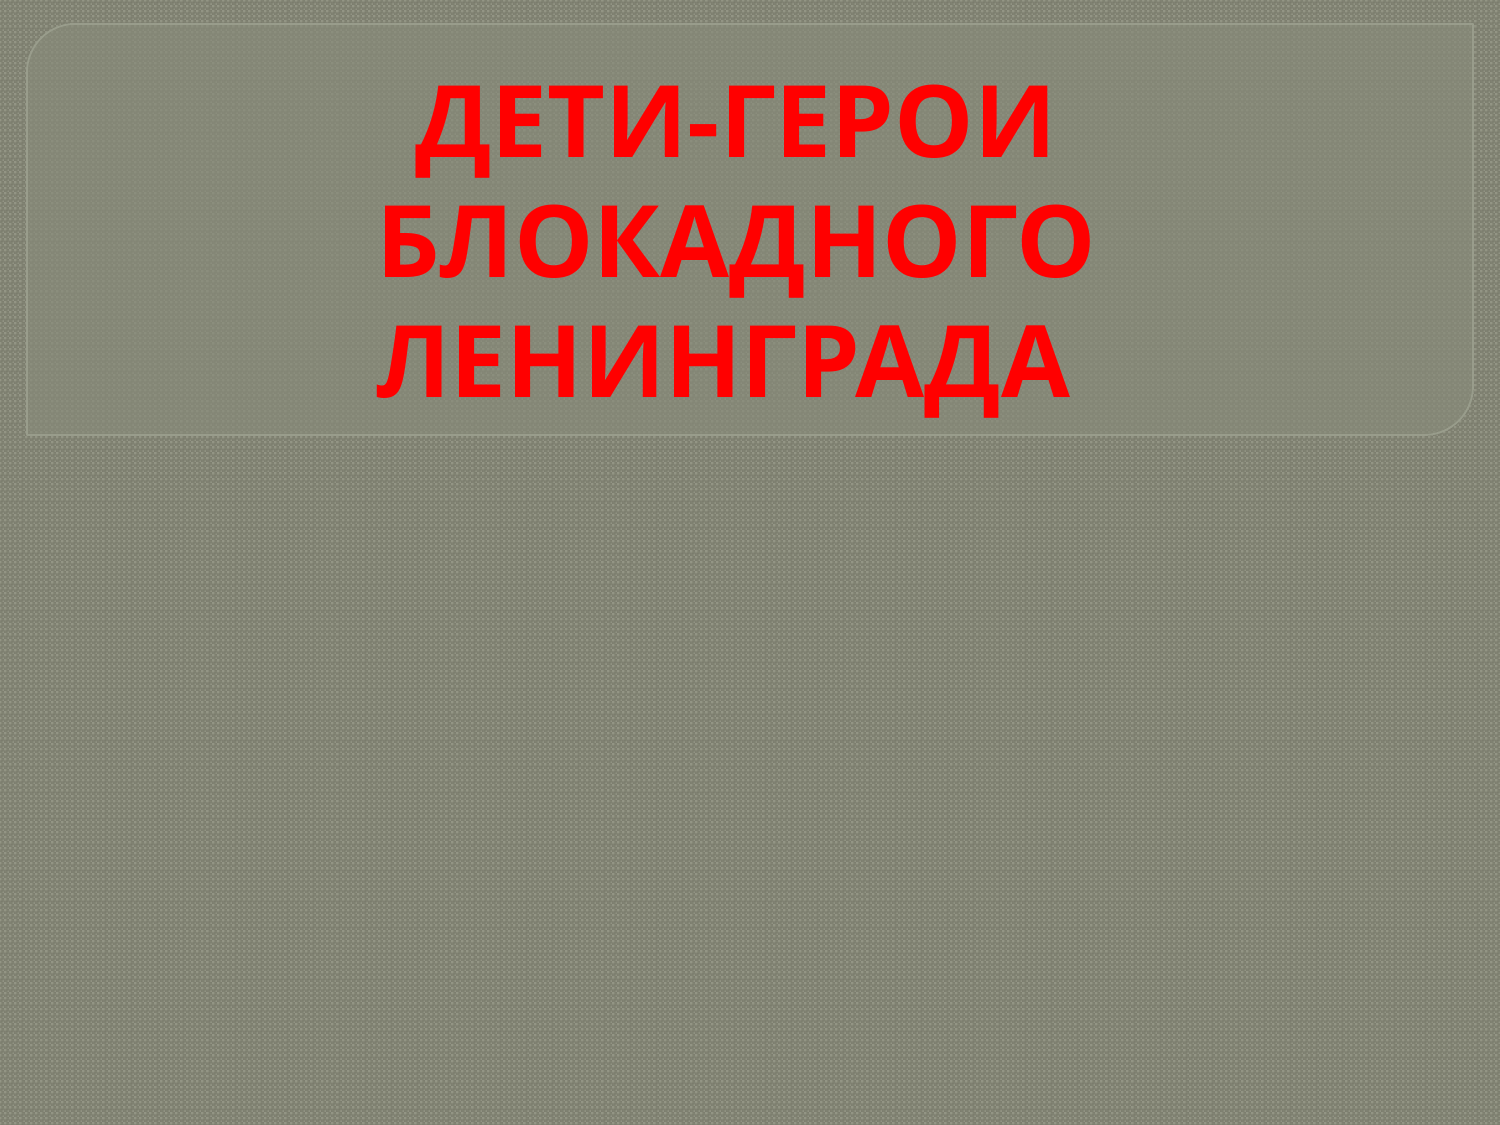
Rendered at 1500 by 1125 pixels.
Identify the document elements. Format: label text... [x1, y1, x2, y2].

title ДЕТИ-ГЕРОИ БЛОКАДНОГО ЛЕНИНГРАДА [76, 62, 1427, 425]
